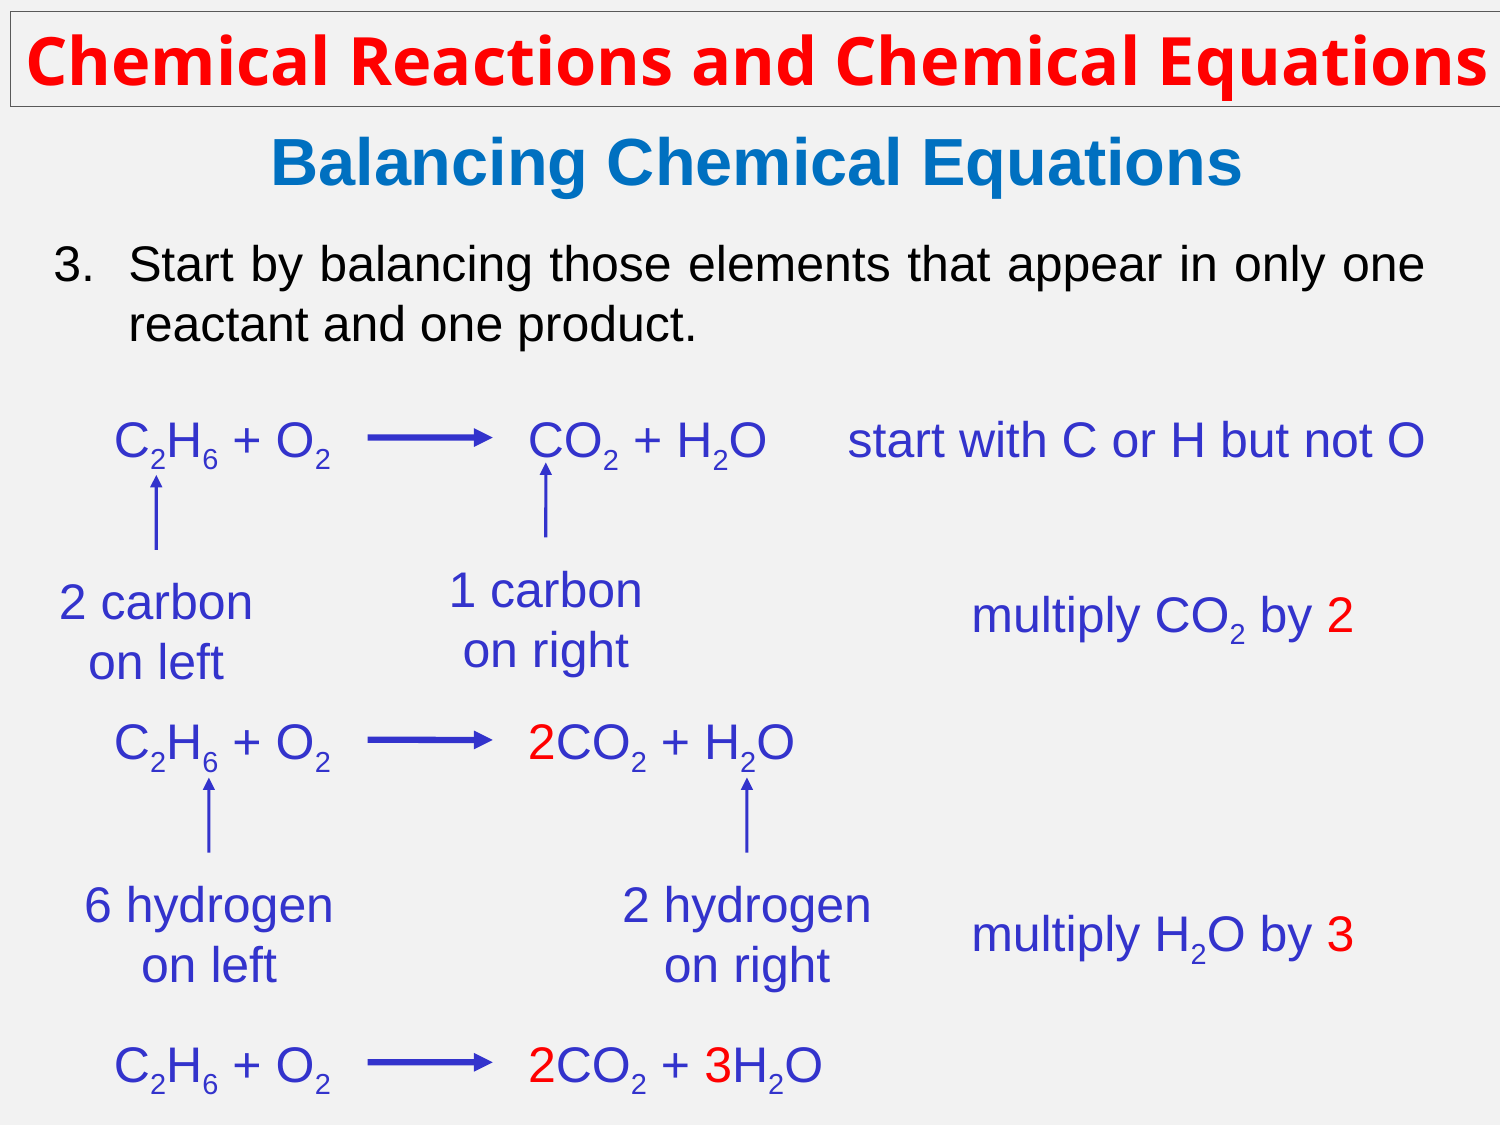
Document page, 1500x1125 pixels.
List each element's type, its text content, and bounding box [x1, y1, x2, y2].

text_box multiply H2O by 3 [956, 894, 1370, 978]
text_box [606, 777, 888, 1000]
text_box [433, 462, 659, 685]
text_box multiply CO2 by 2 [956, 574, 1370, 658]
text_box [95, 1024, 841, 1100]
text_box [95, 702, 813, 778]
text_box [43, 474, 269, 698]
text_box Balancing Chemical Equations [225, 102, 1290, 215]
text_box Chemical Reactions and Chemical Equations [10, 11, 1500, 107]
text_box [95, 399, 785, 476]
text_box start with C or H but not O [833, 399, 1442, 475]
text_box Start by balancing those elements that appear in only one reactant and one product. [38, 224, 1442, 360]
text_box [68, 777, 350, 1000]
